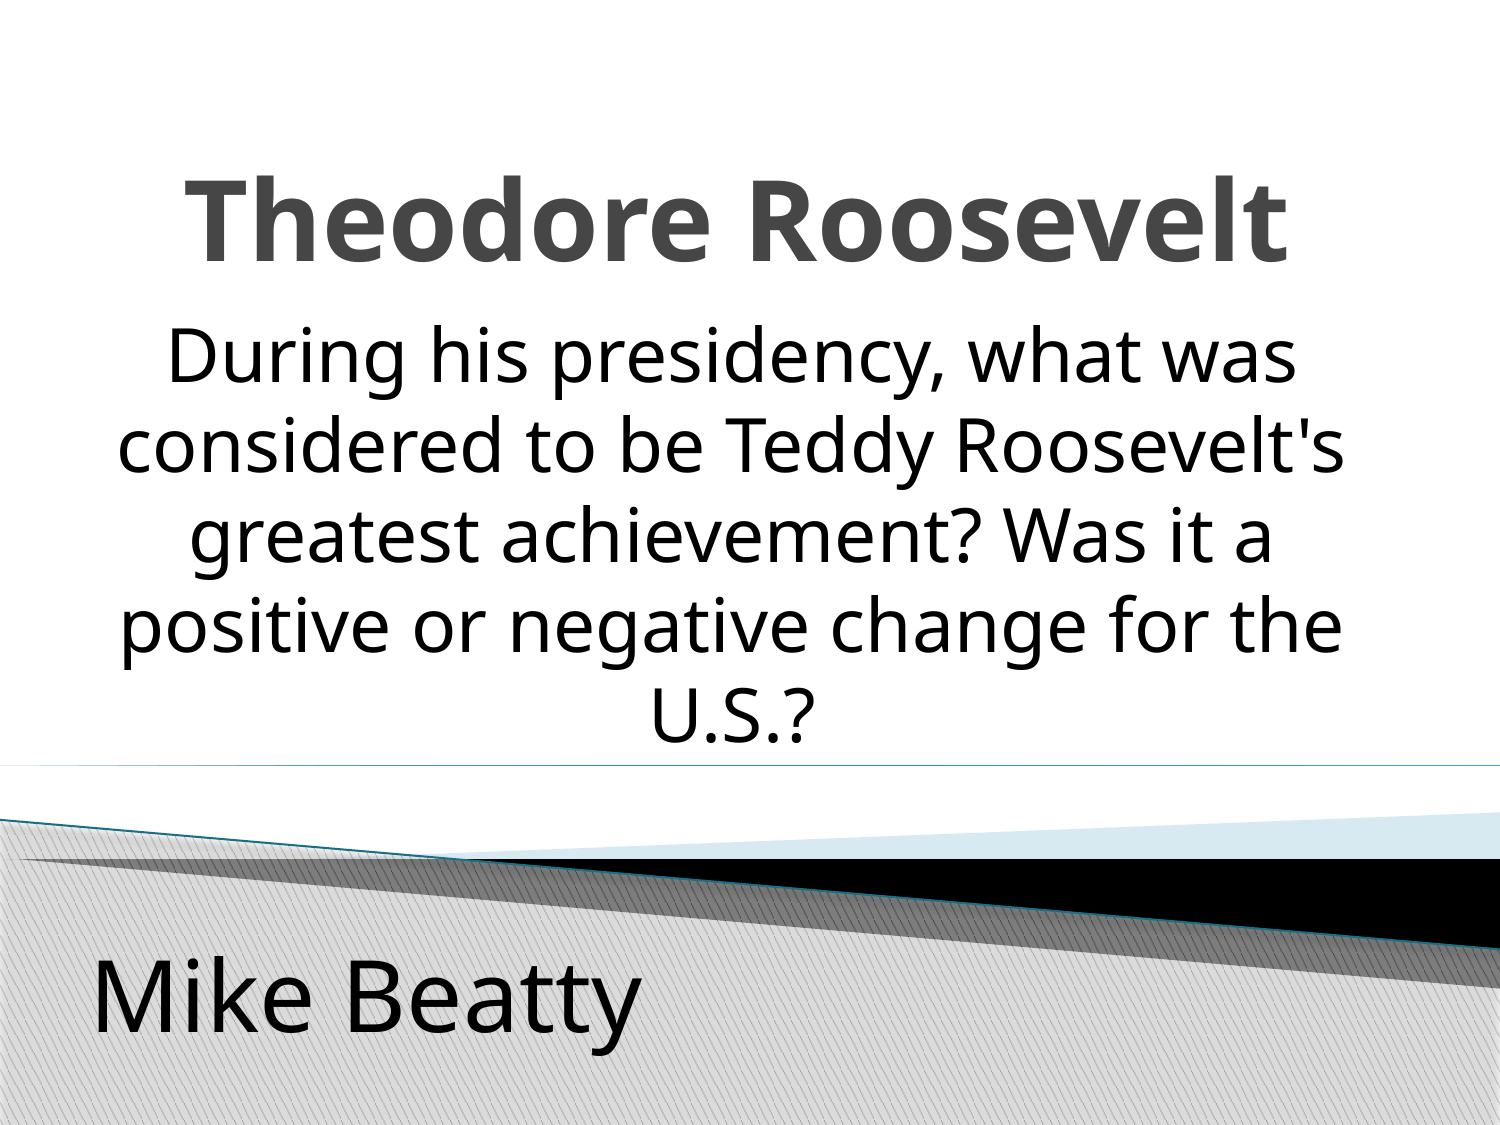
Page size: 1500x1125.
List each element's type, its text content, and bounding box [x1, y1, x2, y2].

subtitle During his presidency, what was considered to be Teddy Roosevelt's greatest achievement? Was it a positive or negative change for the U.S.? [75, 299, 1400, 788]
picture [5, 859, 1500, 989]
text_box Mike Beatty [75, 924, 700, 1060]
title Theodore Roosevelt [99, 50, 1375, 292]
